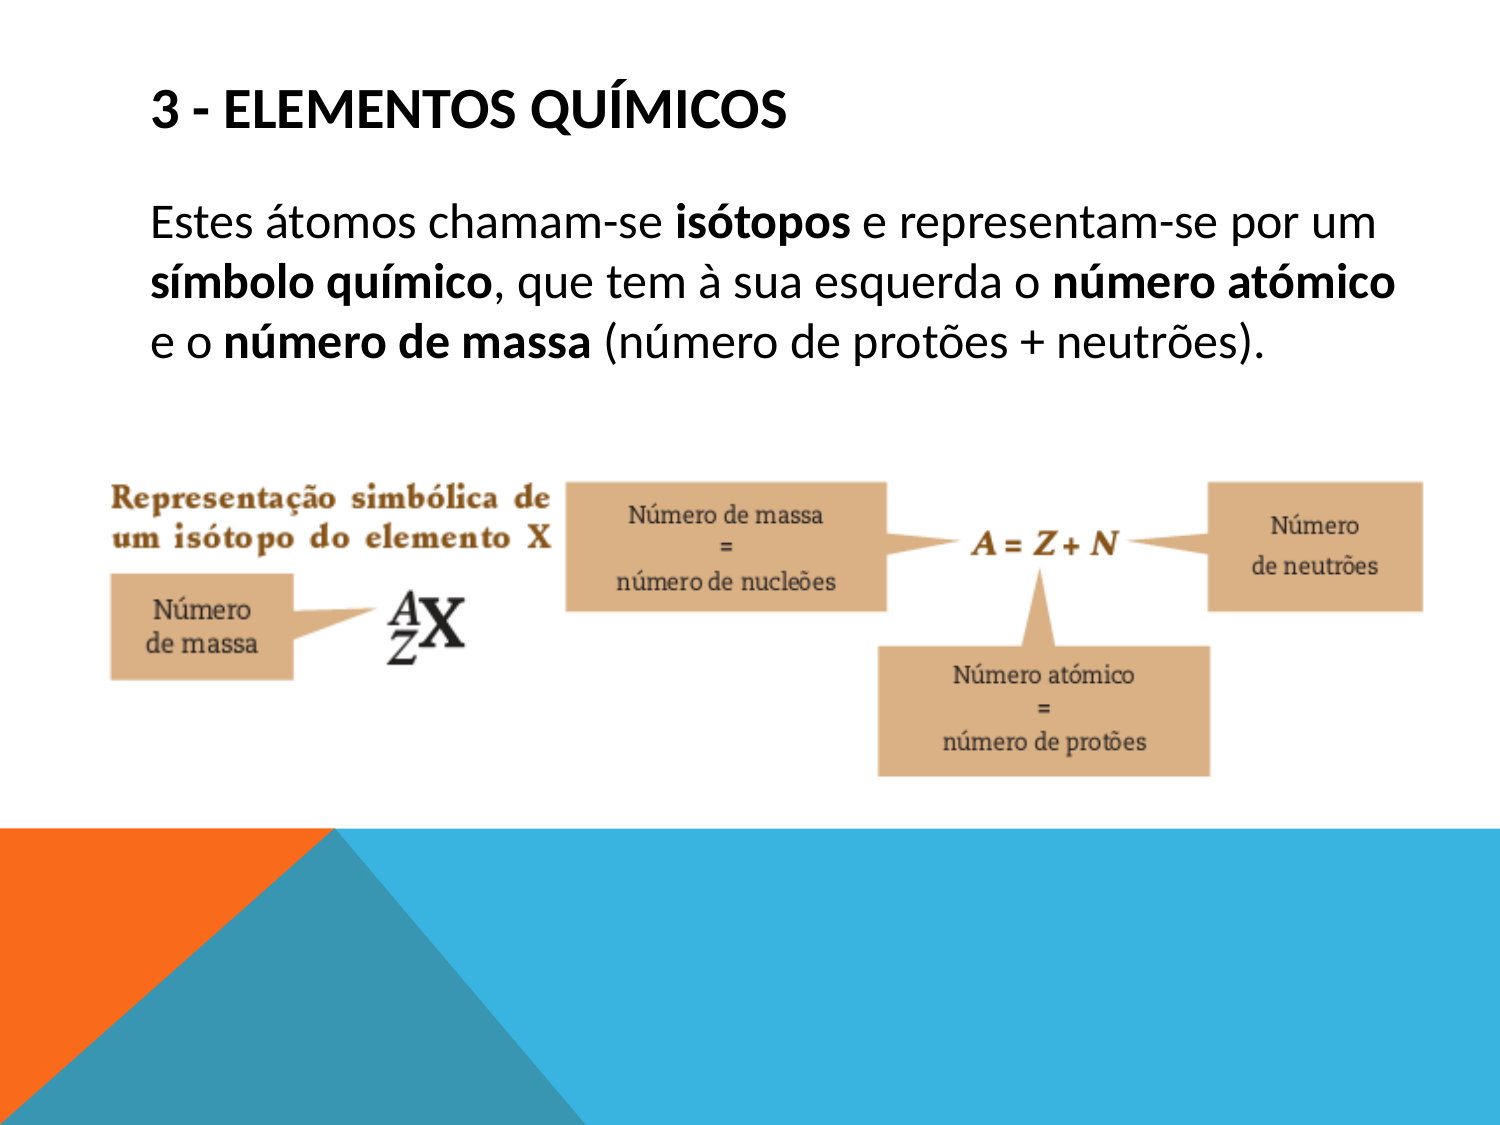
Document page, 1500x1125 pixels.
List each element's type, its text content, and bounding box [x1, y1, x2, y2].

title 3 - Elementos químicos [135, 60, 1369, 150]
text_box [100, 471, 1436, 791]
list Estes átomos chamam-se isótopos e representam-se por um símbolo químico, que tem à sua esquerda o número atómico e o número de massa (número de protões + neutrões). [135, 180, 1436, 471]
